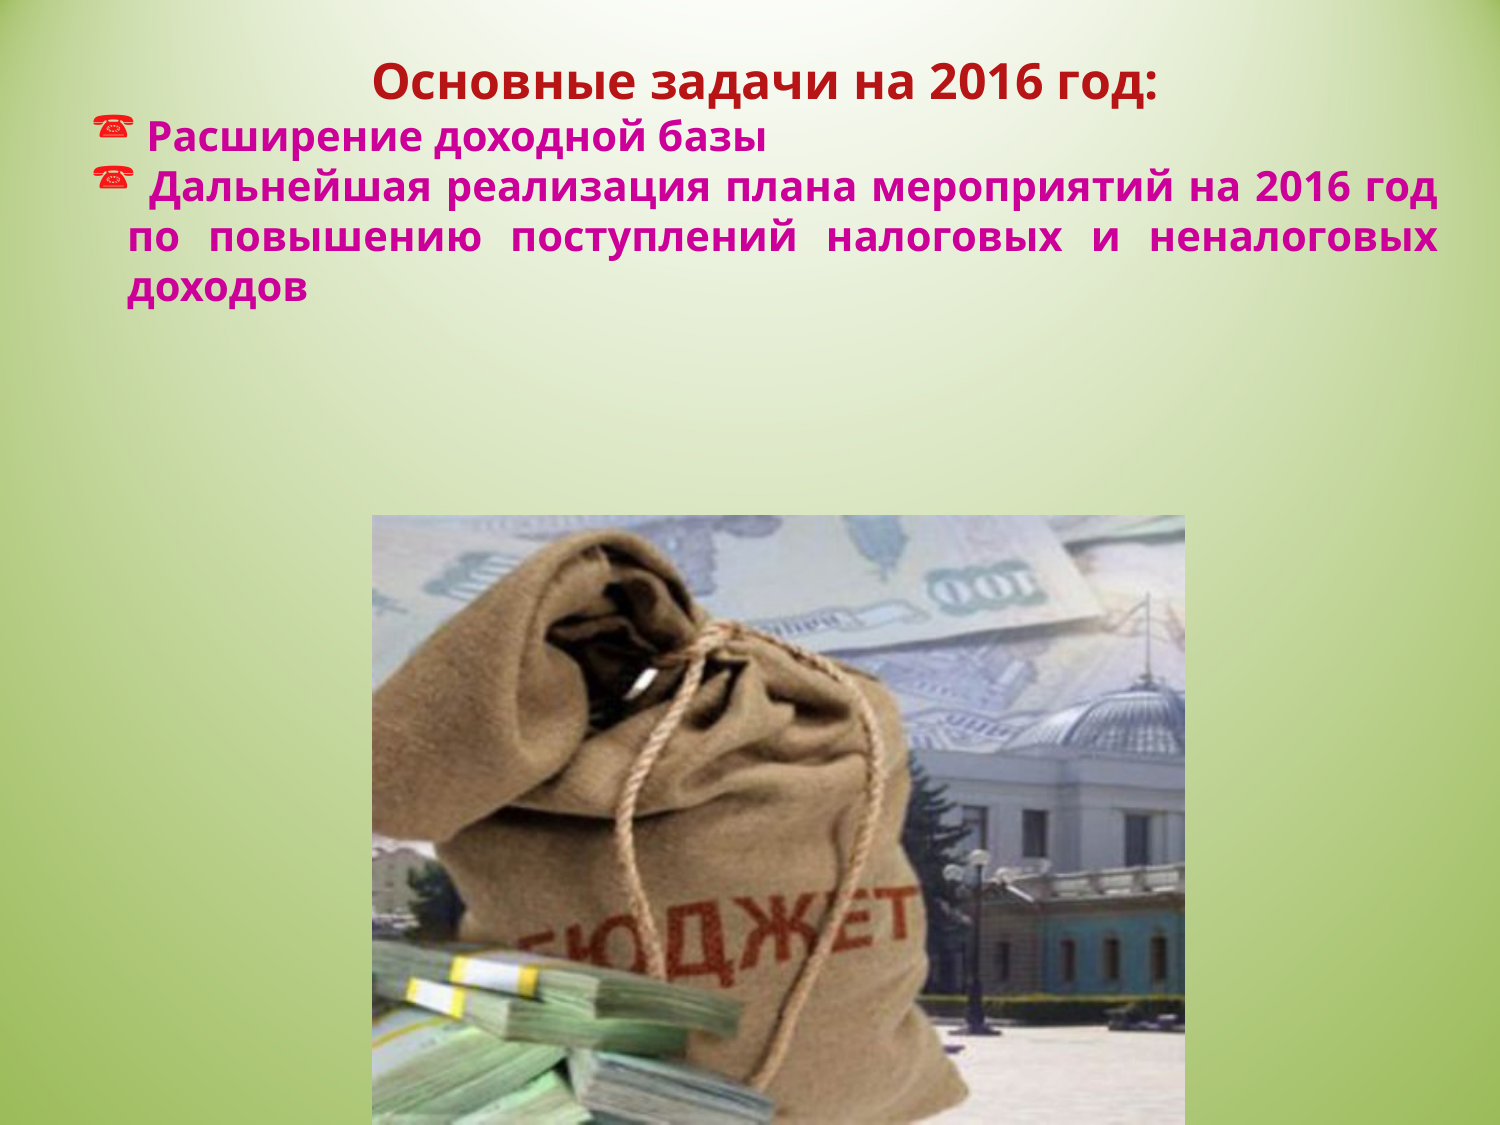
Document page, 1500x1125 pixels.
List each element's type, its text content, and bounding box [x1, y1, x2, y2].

picture [0, 0, 1500, 1125]
text_box Основные задачи на 2016 год: Расширение доходной базы Дальнейшая реализация плана мероприятий на 2016 год по повышению поступлений налоговых и неналоговых доходов [76, 42, 1454, 318]
